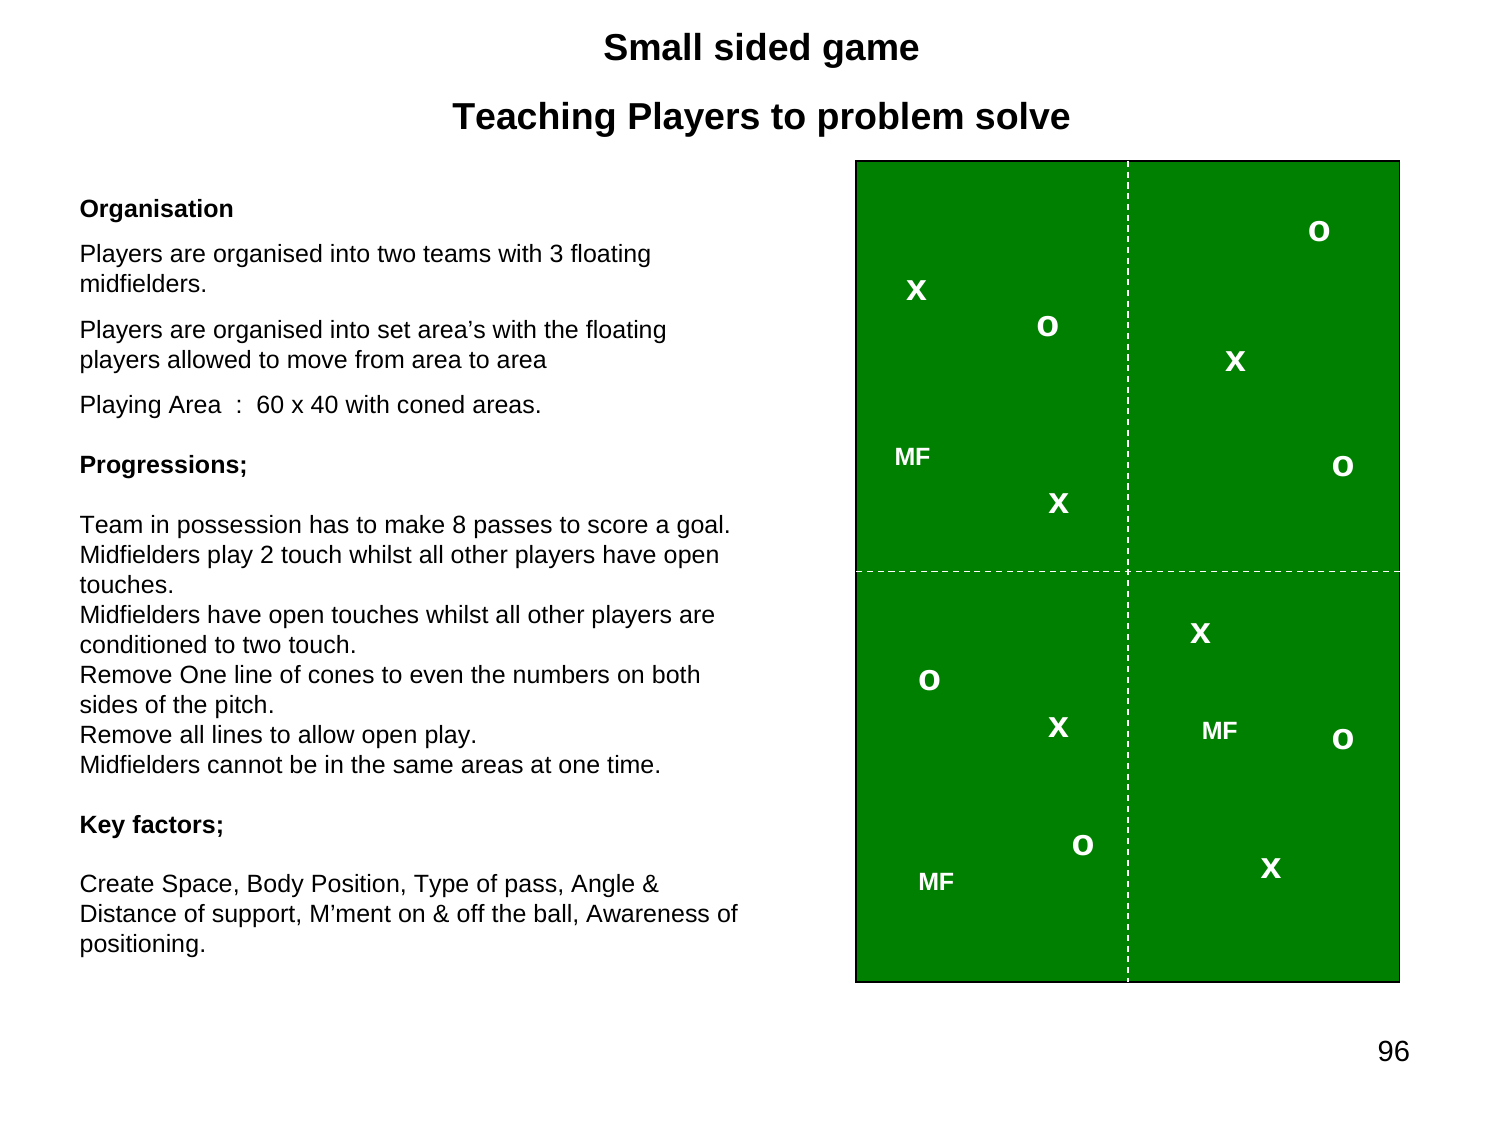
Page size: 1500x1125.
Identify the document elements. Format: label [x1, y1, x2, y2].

text_box [1074, 1024, 1425, 1103]
text_box [64, 15, 1436, 1012]
